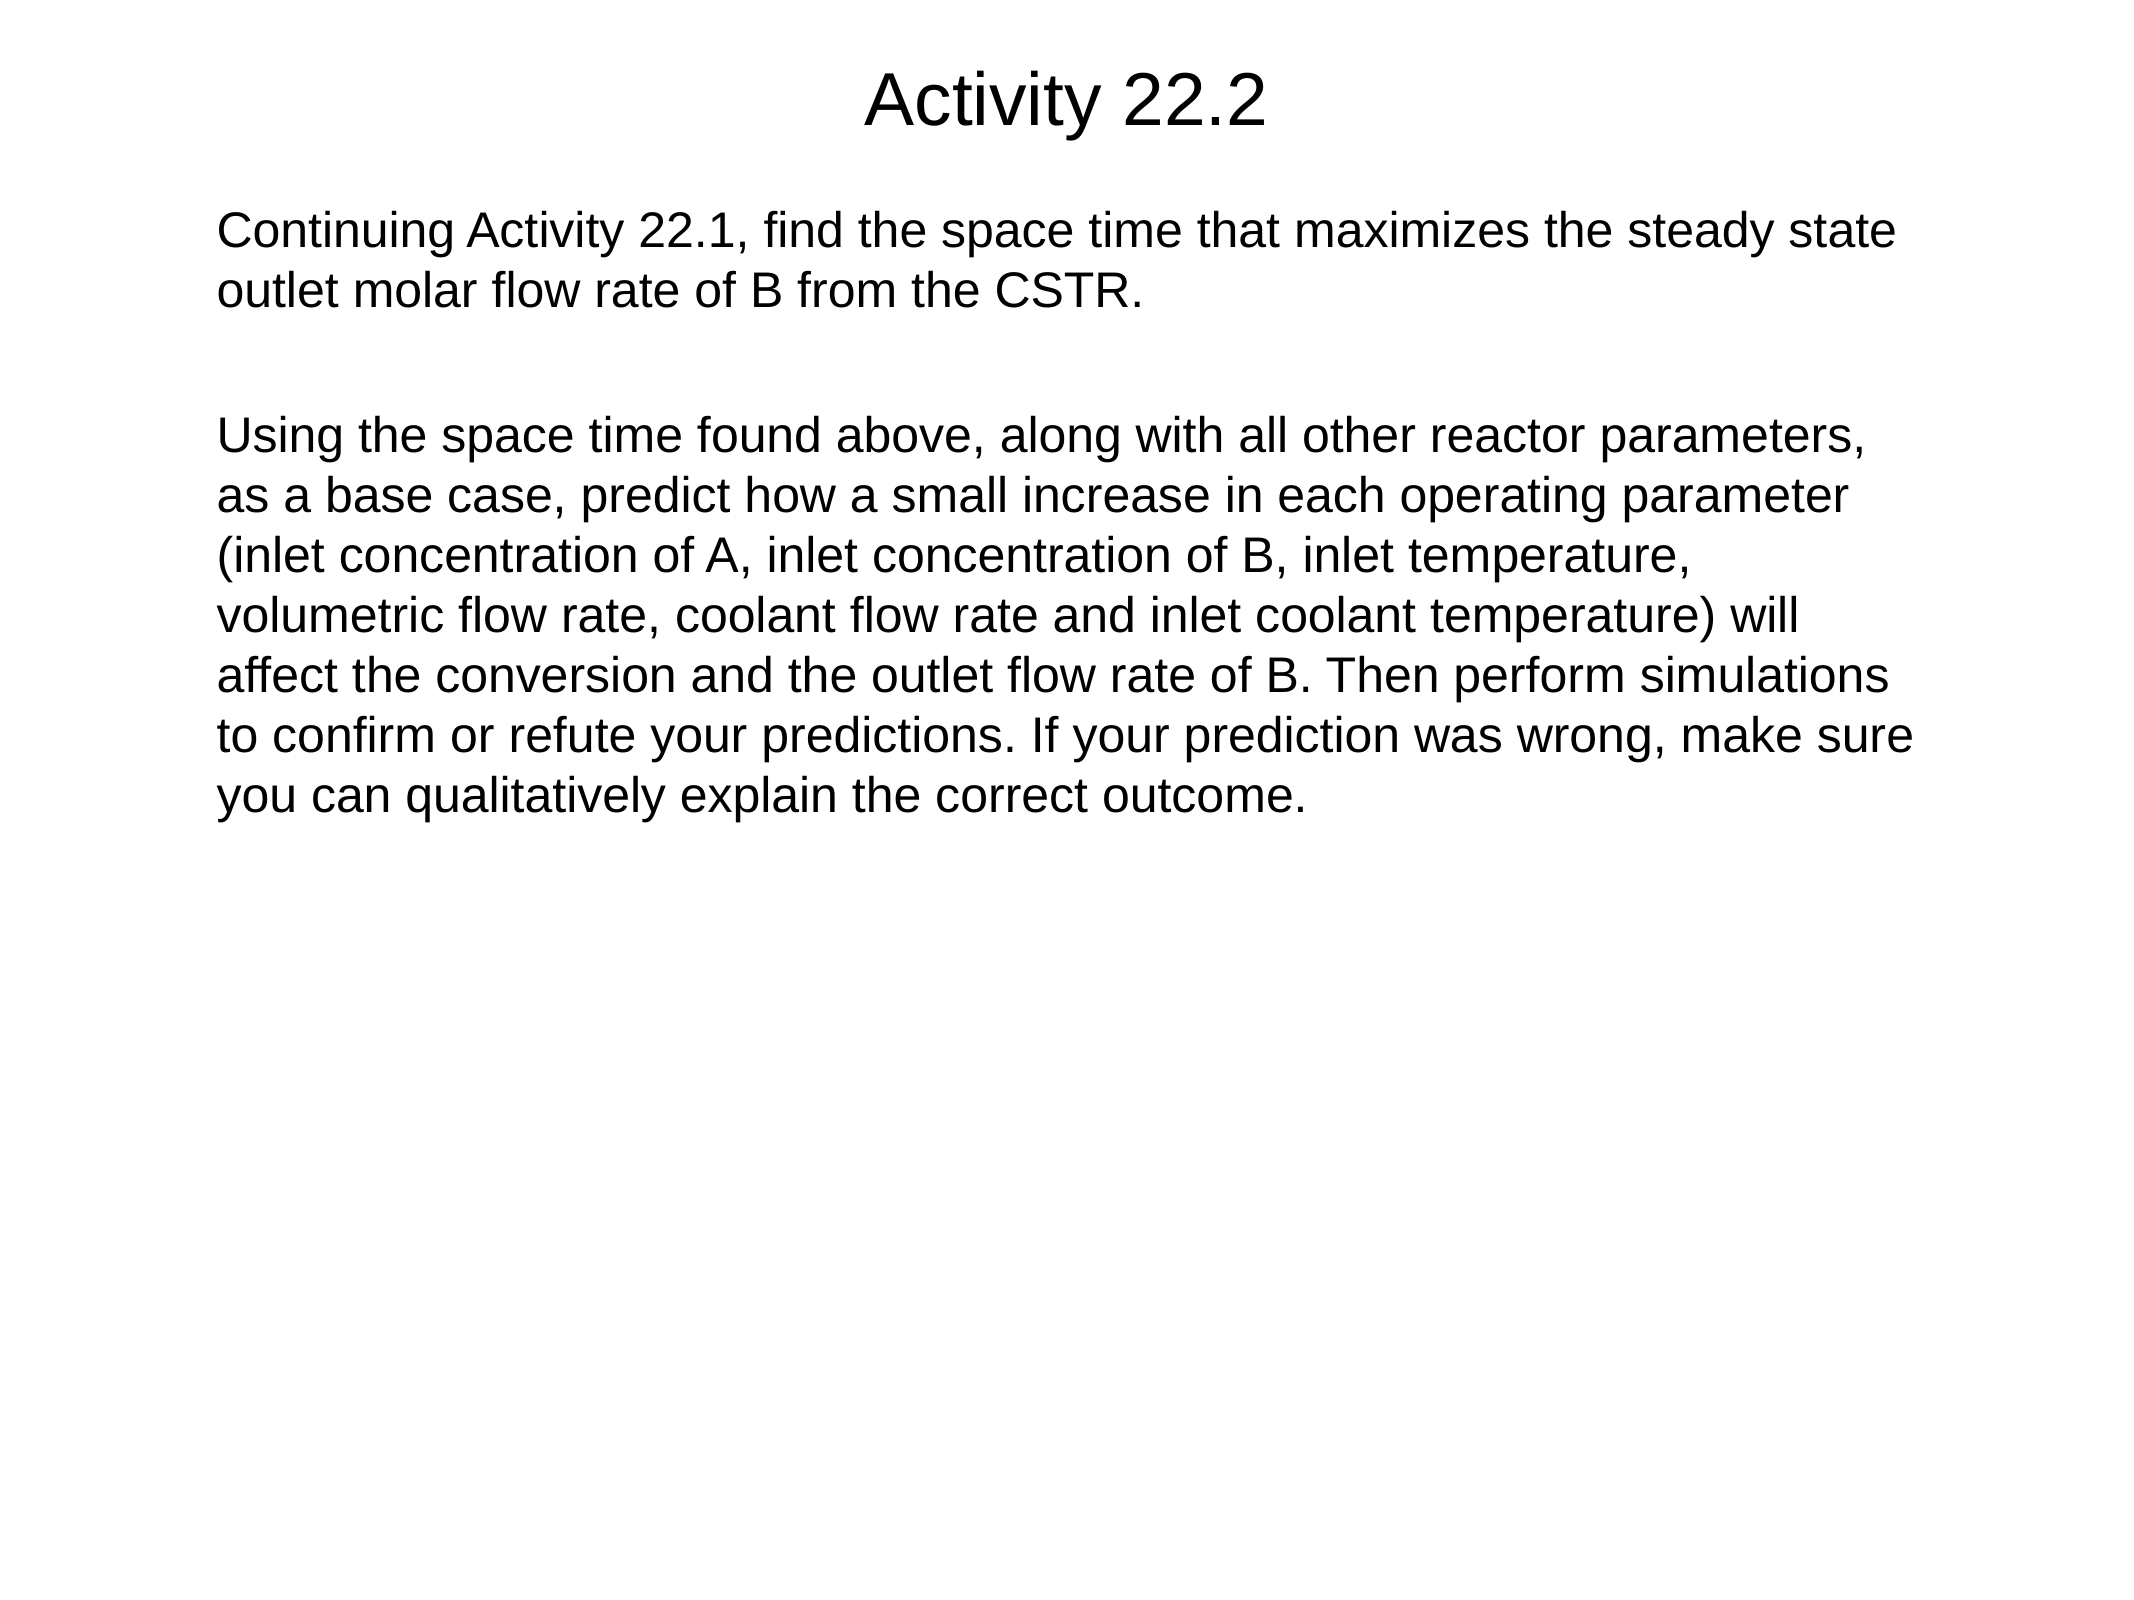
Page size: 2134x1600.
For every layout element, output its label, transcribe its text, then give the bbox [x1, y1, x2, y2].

title Activity 22.2 [208, 41, 1925, 189]
list Continuing Activity 22.1, find the space time that maximizes the steady state outlet molar flow rate of B from the CSTR. Using the space time found above, along with all other reactor parameters, as a base case, predict how a small increase in each operating parameter (inlet concentration of A, inlet concentration of B, inlet temperature, volumetric flow rate, coolant flow rate and inlet coolant temperature) will affect the conversion and the outlet flow rate of B. Then perform simulations to confirm or refute your predictions. If your prediction was wrong, make sure you can qualitatively explain the correct outcome. [208, 189, 1925, 1486]
